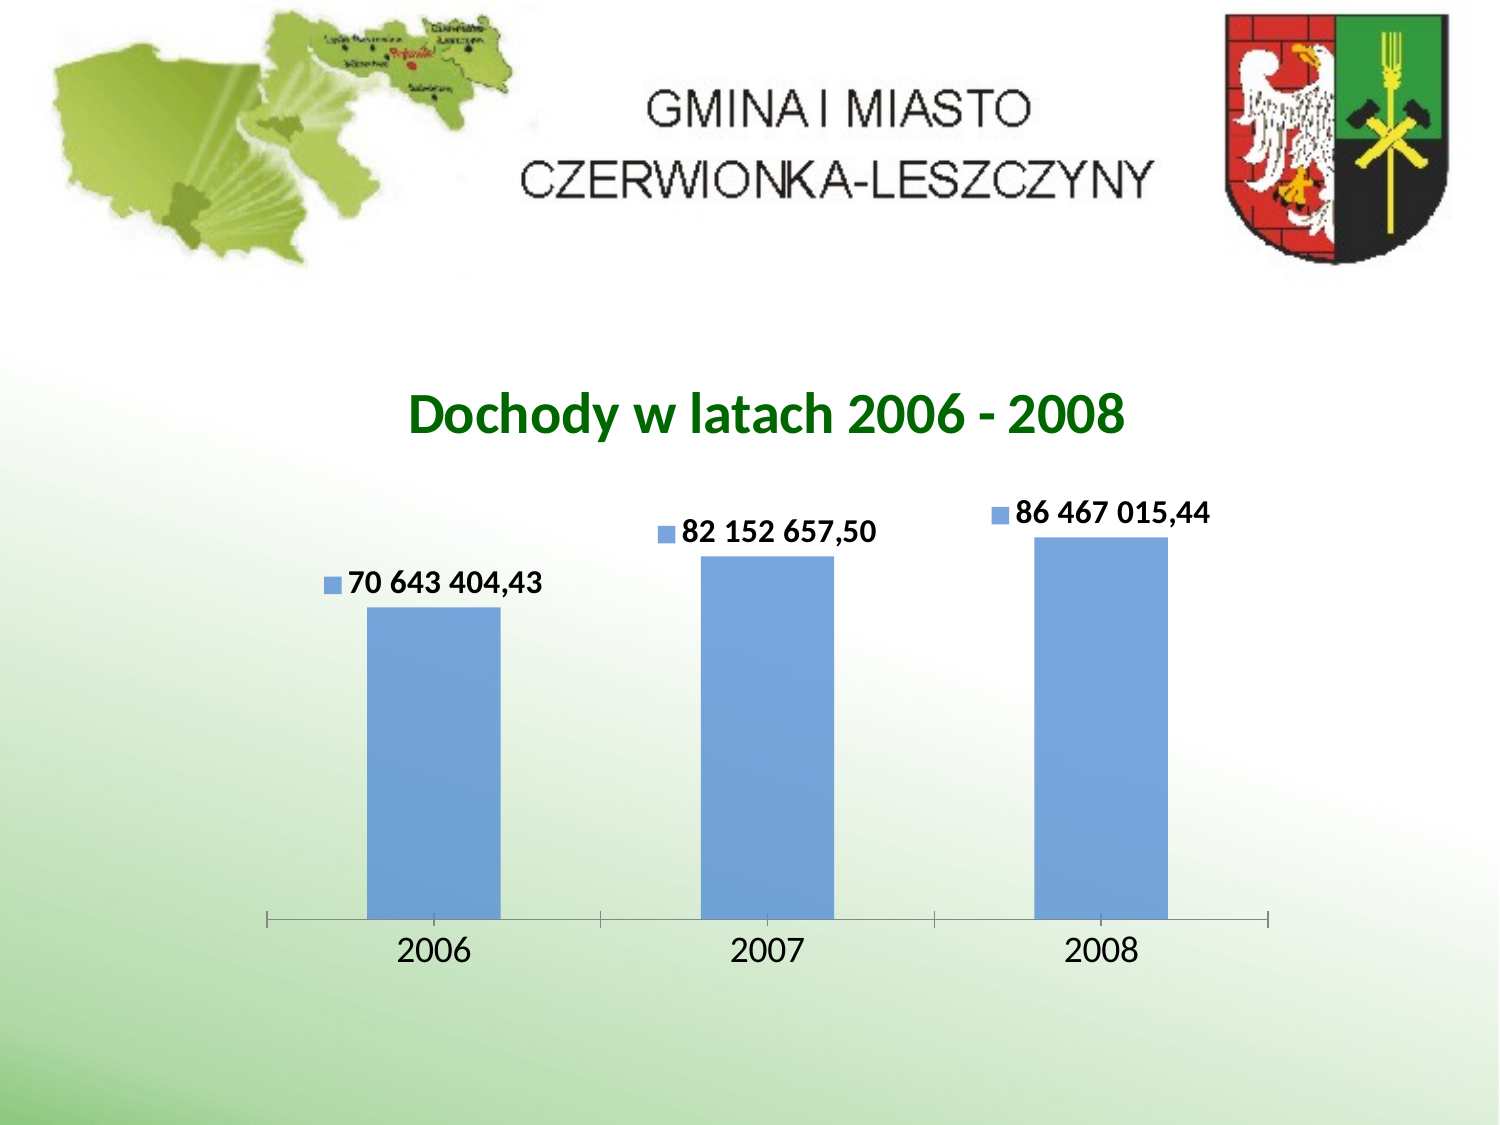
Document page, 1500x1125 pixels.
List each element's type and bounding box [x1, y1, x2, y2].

chart [245, 351, 1290, 985]
picture [0, 0, 1500, 1125]
